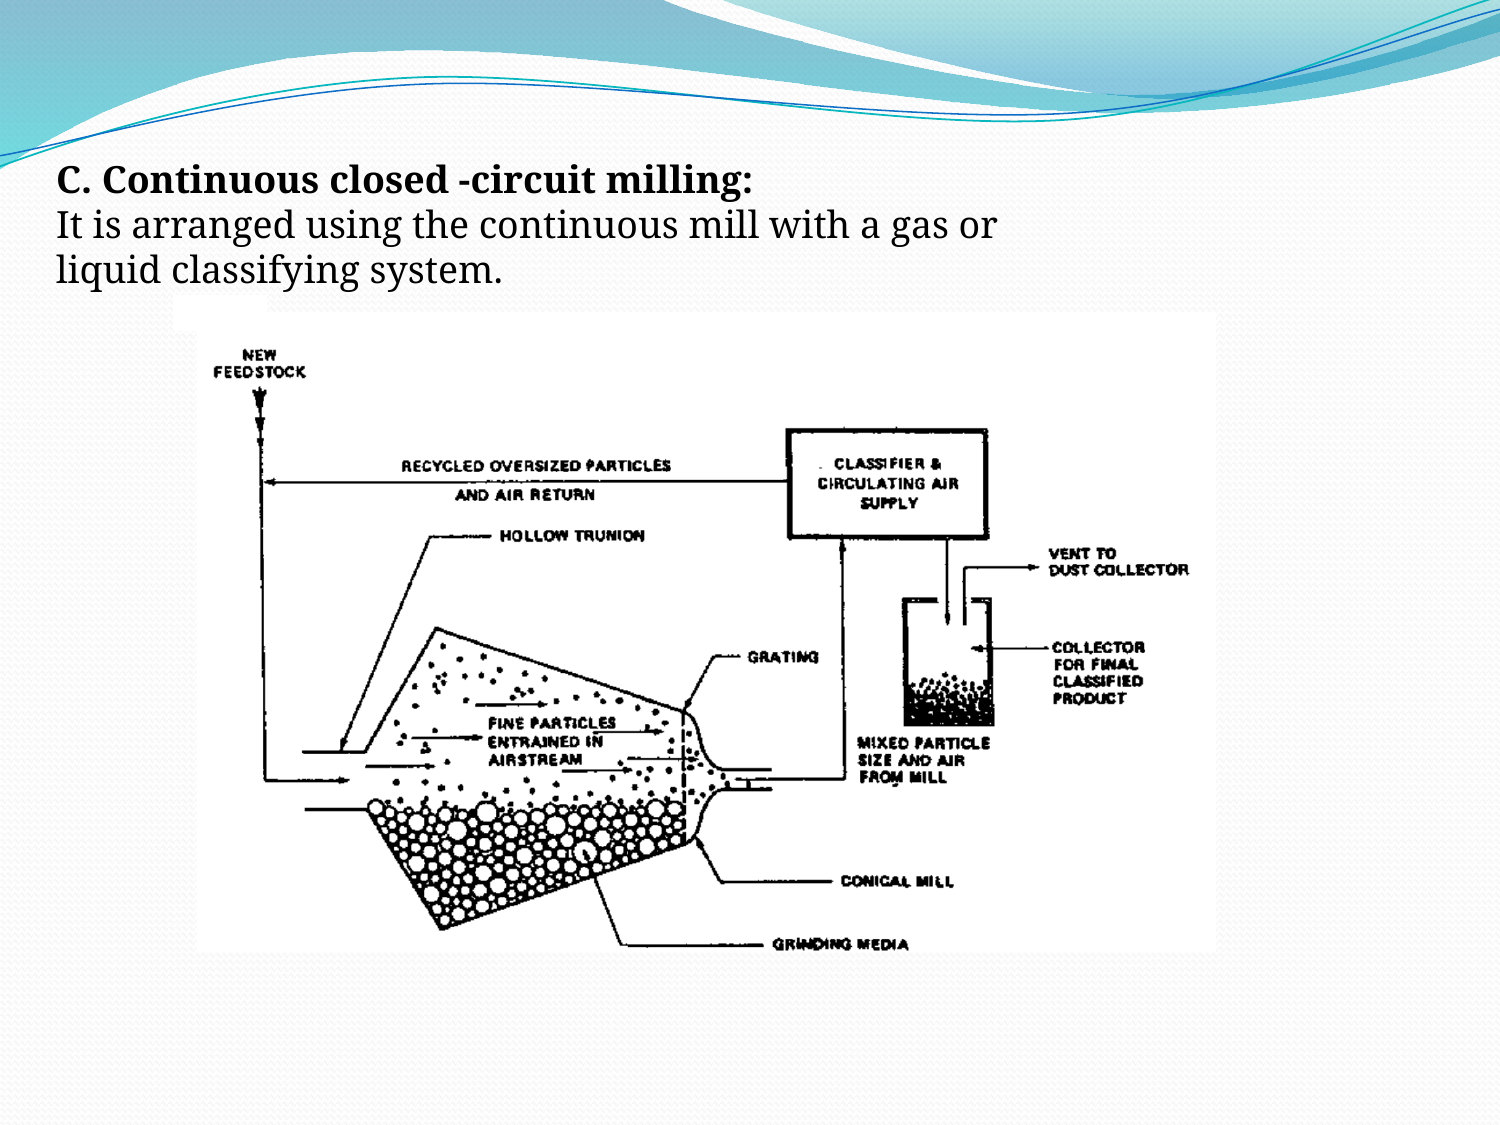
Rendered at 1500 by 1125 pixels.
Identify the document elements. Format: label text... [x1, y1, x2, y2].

text_box C. Continuous closed -circuit milling: It is arranged using the continuous mill with a gas or liquid classify­ing system. [41, 148, 1081, 344]
picture [172, 294, 1217, 953]
